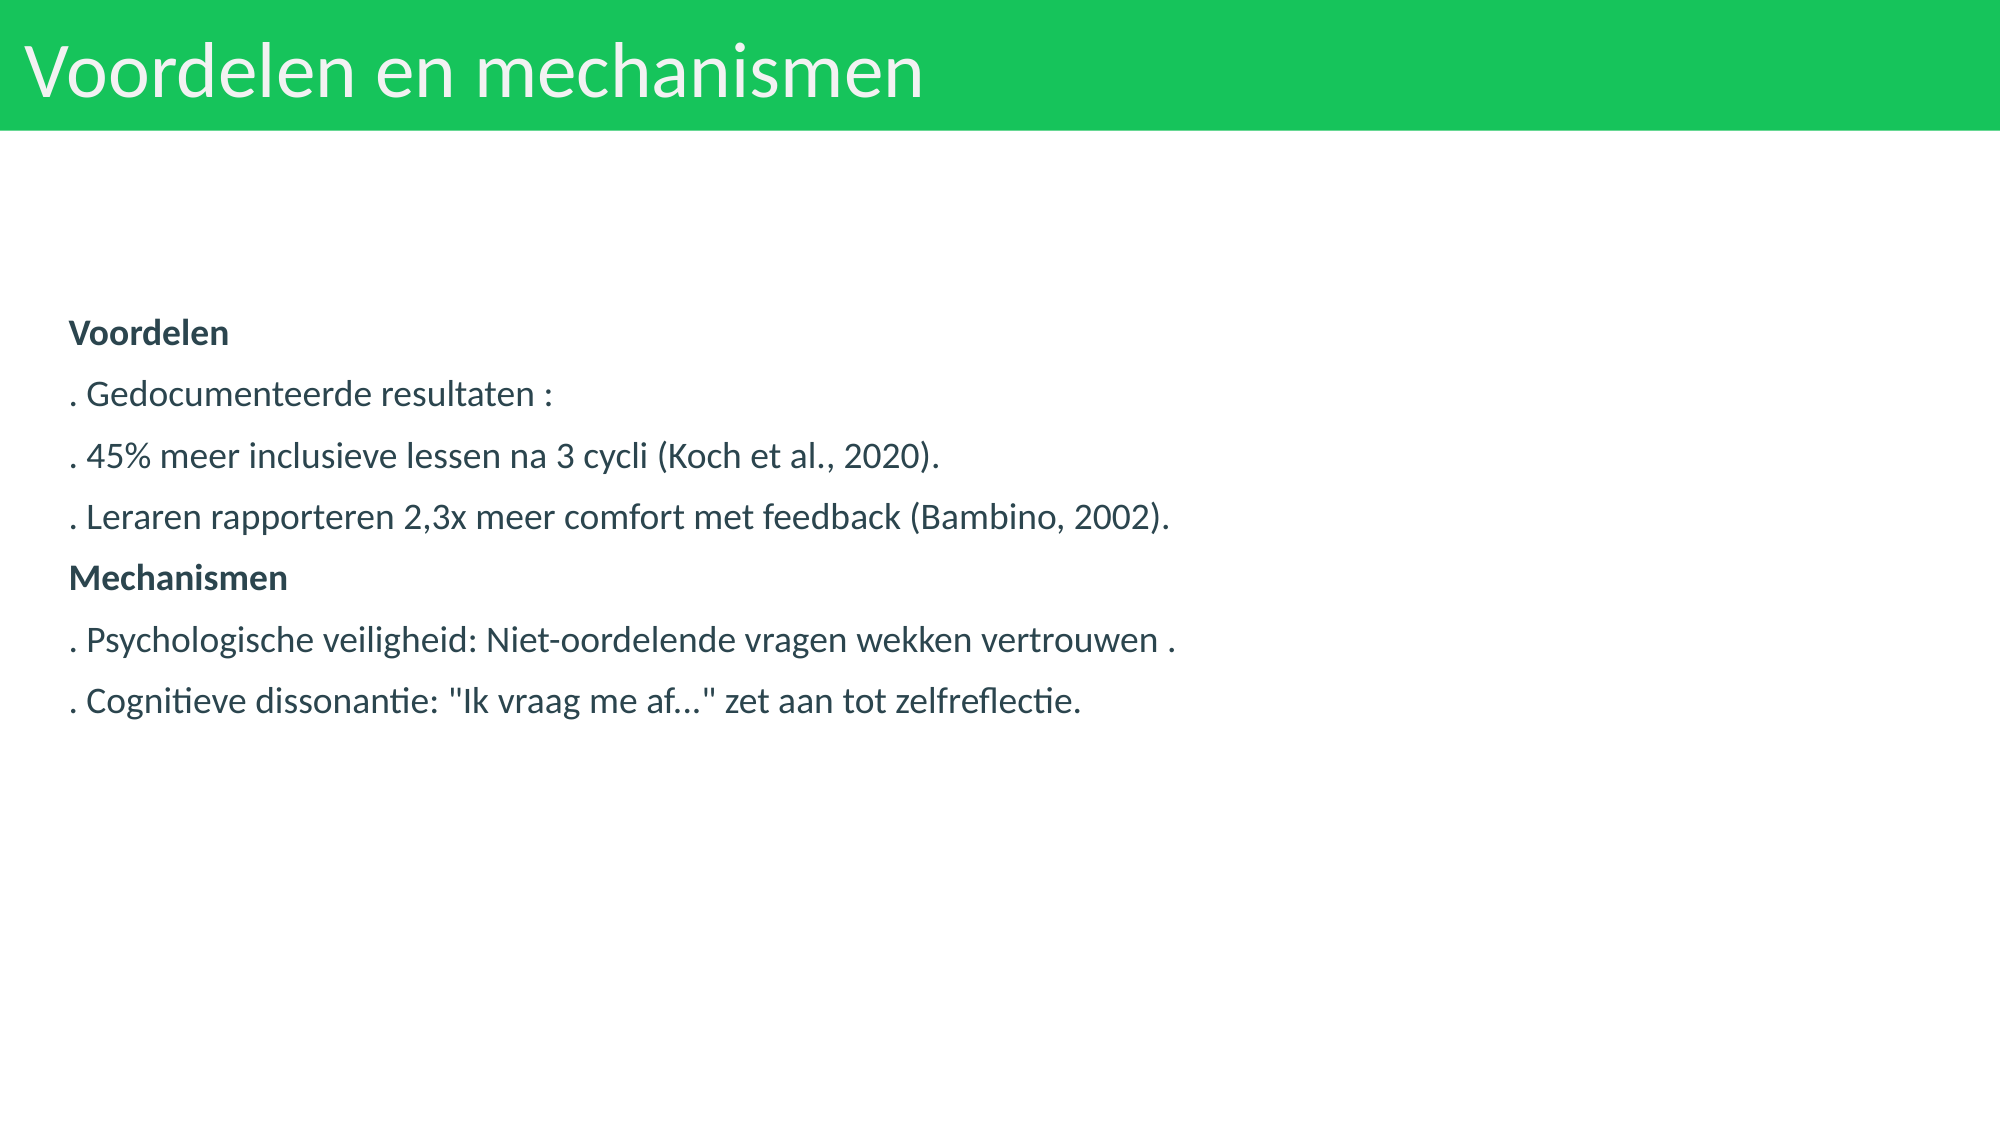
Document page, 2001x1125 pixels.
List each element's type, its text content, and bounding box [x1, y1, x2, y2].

title Voordelen en mechanismen [16, 13, 1976, 131]
list Voordelen . Gedocumenteerde resultaten : . 45% meer inclusieve lessen na 3 cycli (Koch et al., 2020). . Leraren rapporteren 2,3x meer comfort met feedback (Bambino, 2002). Mechanismen . Psychologische veiligheid: Niet-oordelende vragen wekken vertrouwen . . Cognitieve dissonantie: "Ik vraag me af..." zet aan tot zelfreflectie. [16, 239, 1976, 1108]
